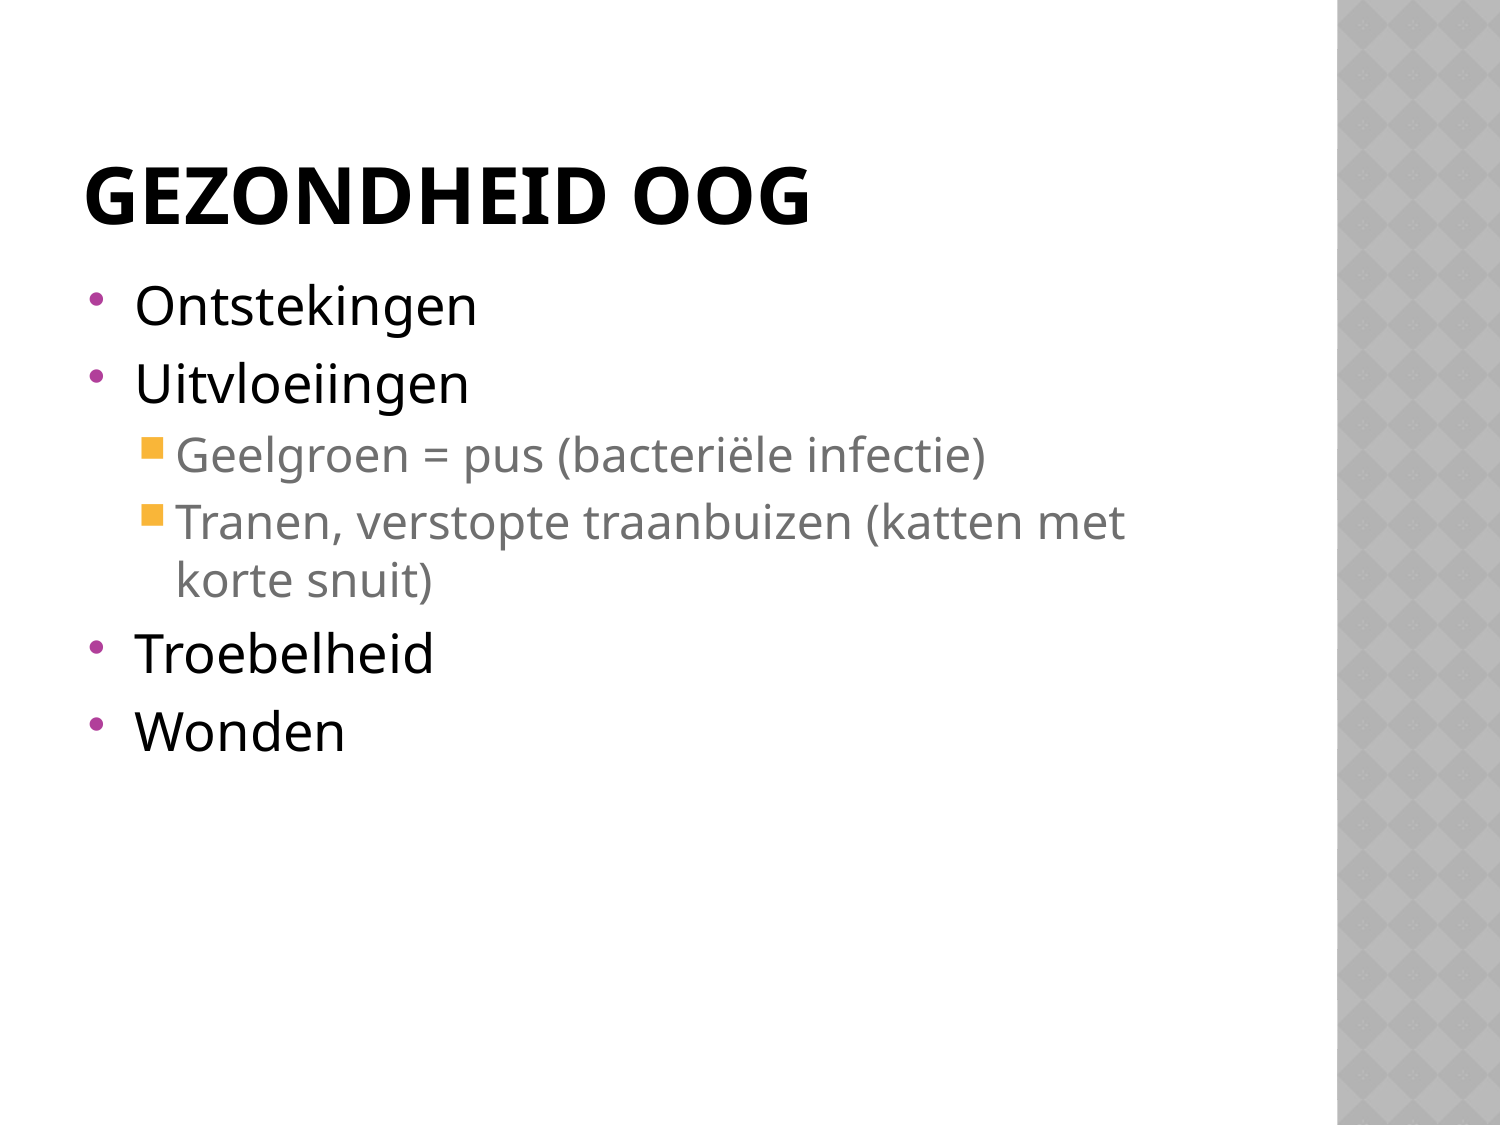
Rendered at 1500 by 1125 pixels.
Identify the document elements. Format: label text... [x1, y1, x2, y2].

title Gezondheid oog [75, 52, 1263, 240]
list Ontstekingen Uitvloeiingen Geelgroen = pus (bacteriële infectie) Tranen, verstopte traanbuizen (katten met korte snuit) Troebelheid Wonden [75, 264, 1263, 1059]
